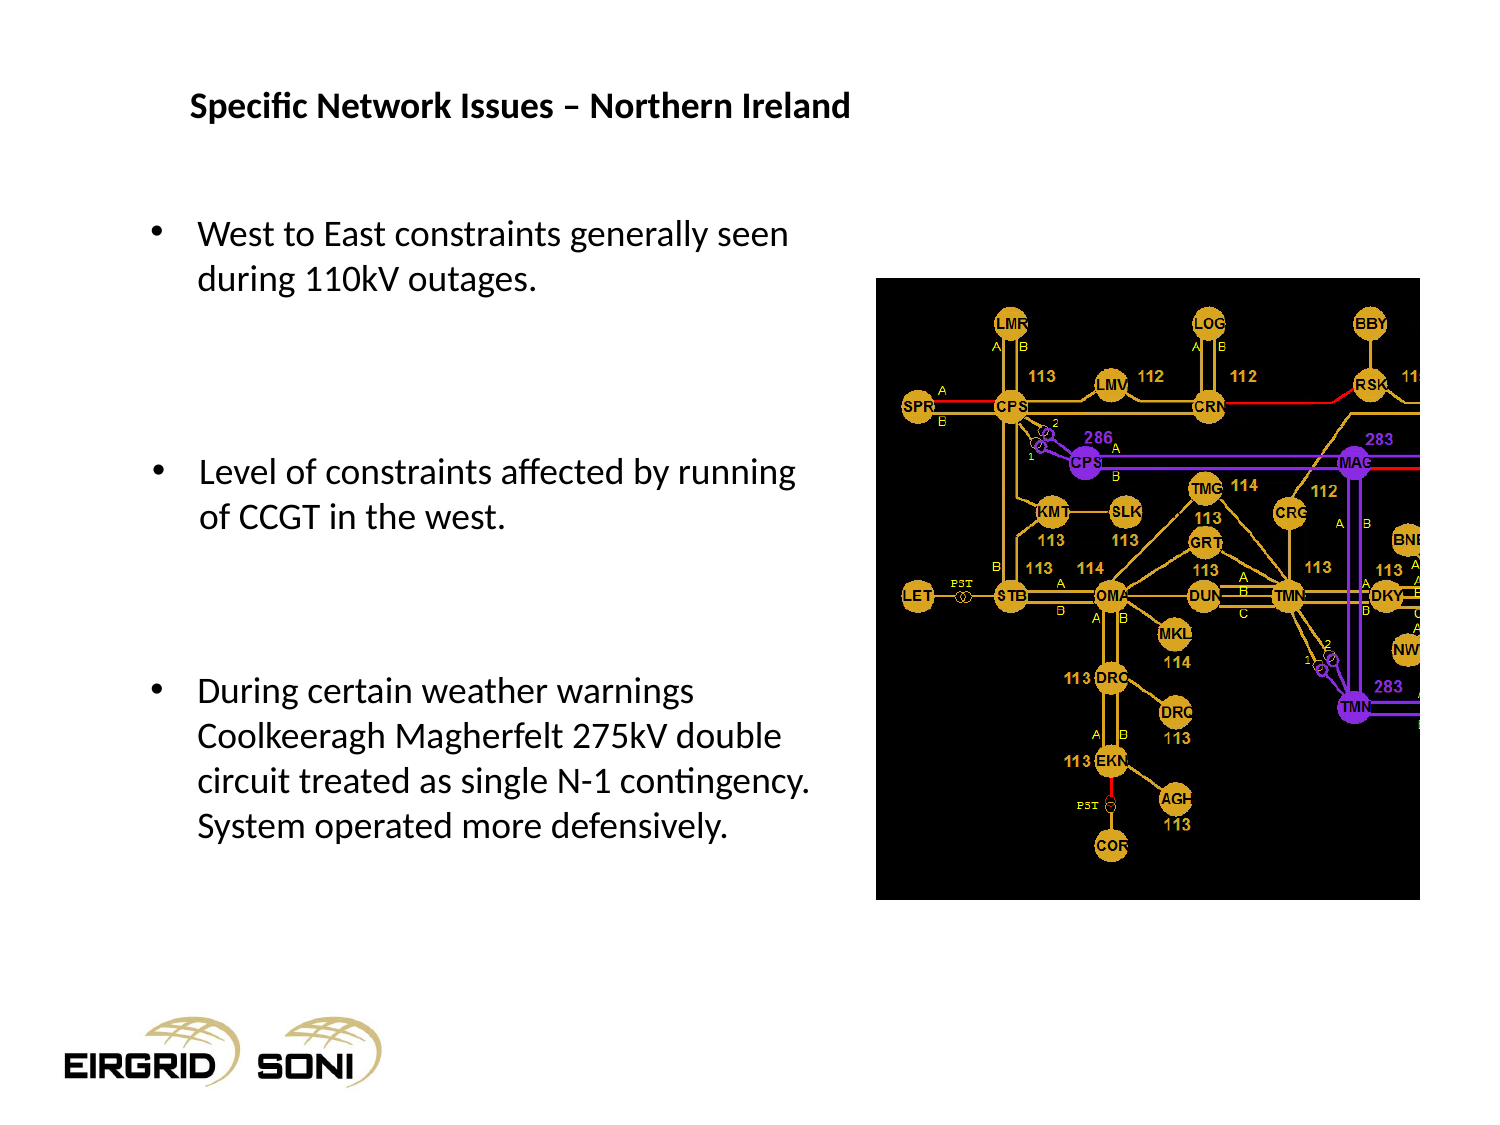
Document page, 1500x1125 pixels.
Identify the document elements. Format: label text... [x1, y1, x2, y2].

text_box West to East constraints generally seen during 110kV outages. [135, 201, 841, 306]
text_box Specific Network Issues – Northern Ireland [174, 73, 965, 133]
text_box Level of constraints affected by running of CCGT in the west. [137, 439, 843, 544]
picture [41, 1011, 243, 1091]
picture [876, 278, 1420, 900]
text_box During certain weather warnings Coolkeeragh Magherfelt 275kV double circuit treated as single N-1 contingency. System operated more defensively. [135, 658, 841, 854]
picture [244, 1011, 384, 1092]
